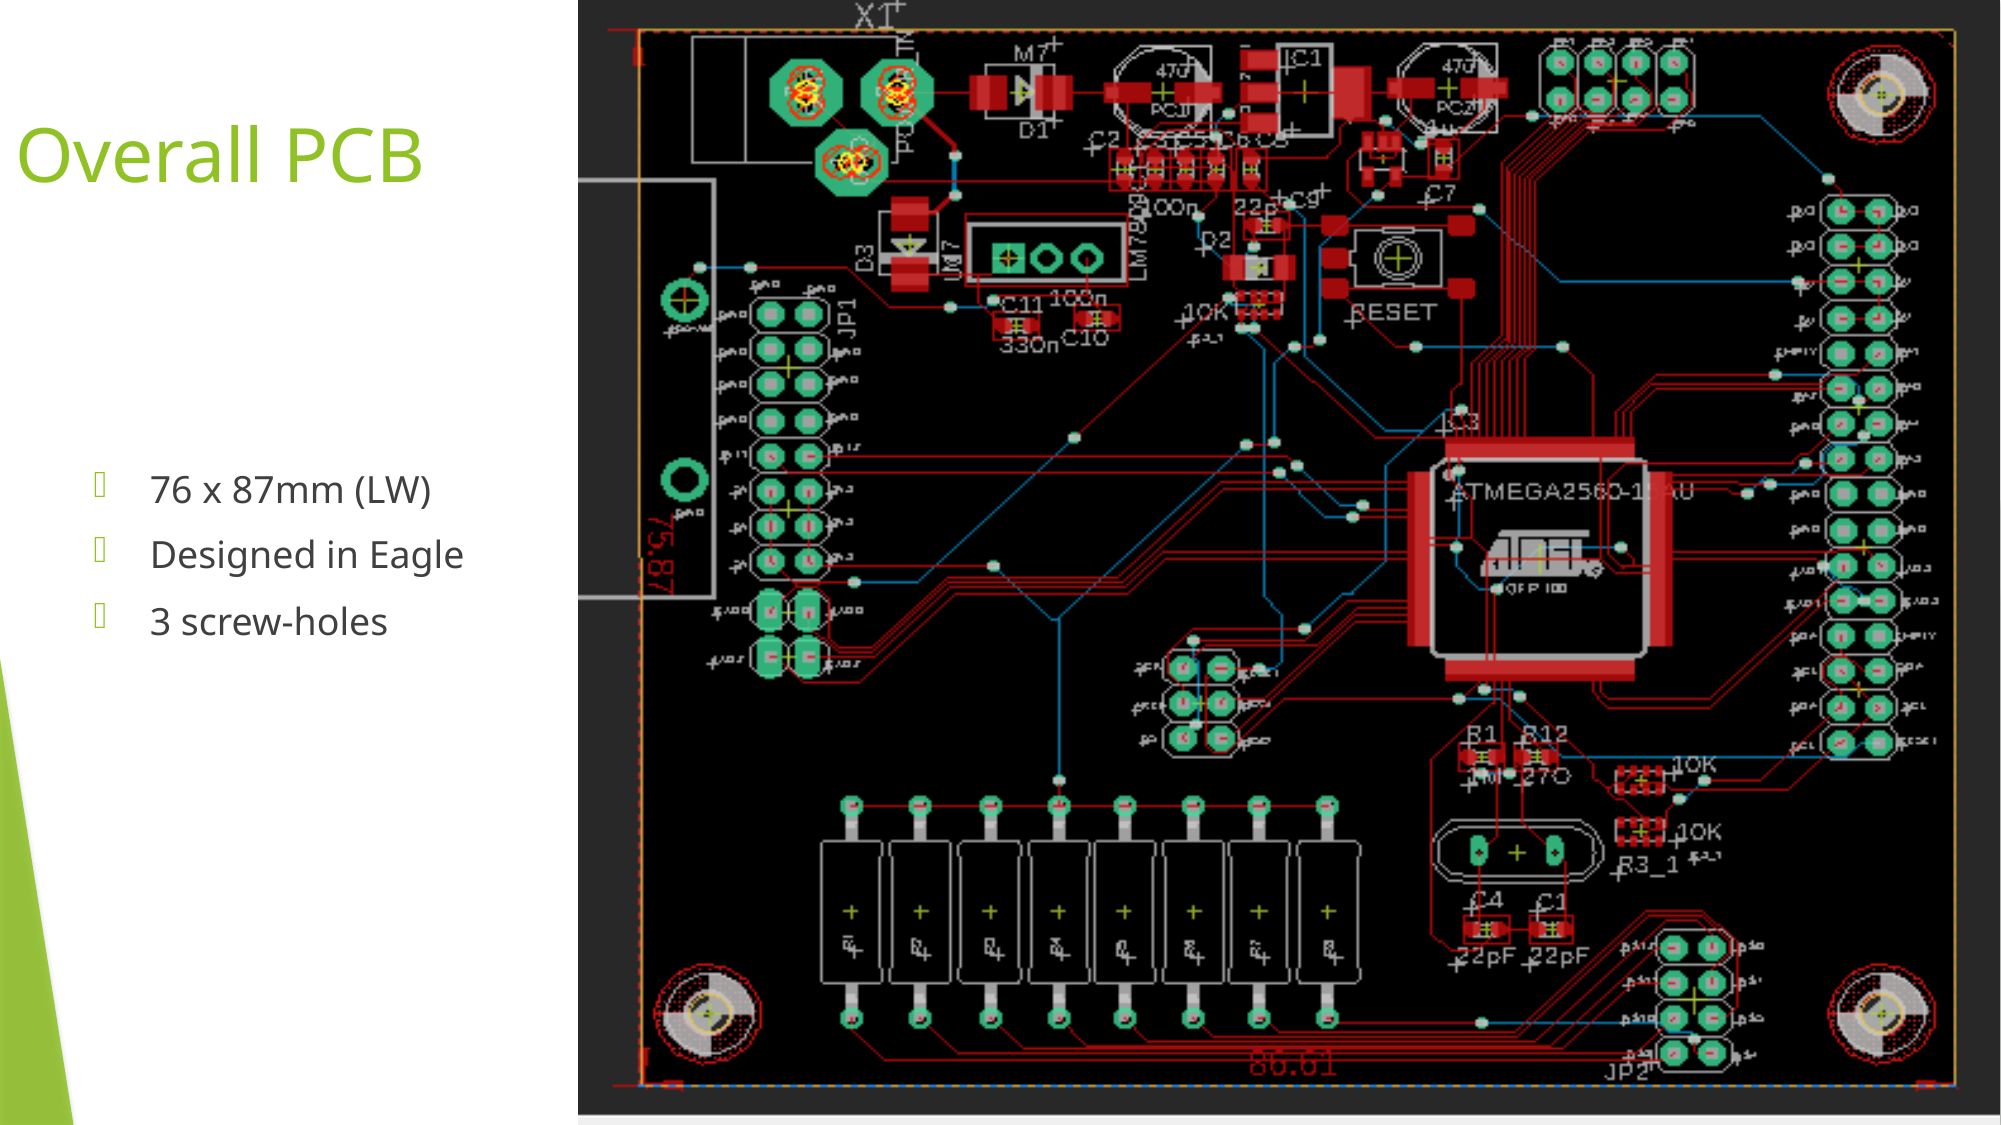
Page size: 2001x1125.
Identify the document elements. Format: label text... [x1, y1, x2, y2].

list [577, 0, 2000, 1125]
title Overall PCB [0, 99, 572, 317]
text_box 76 x 87mm (LW) Designed in Eagle 3 screw-holes [78, 458, 550, 1019]
